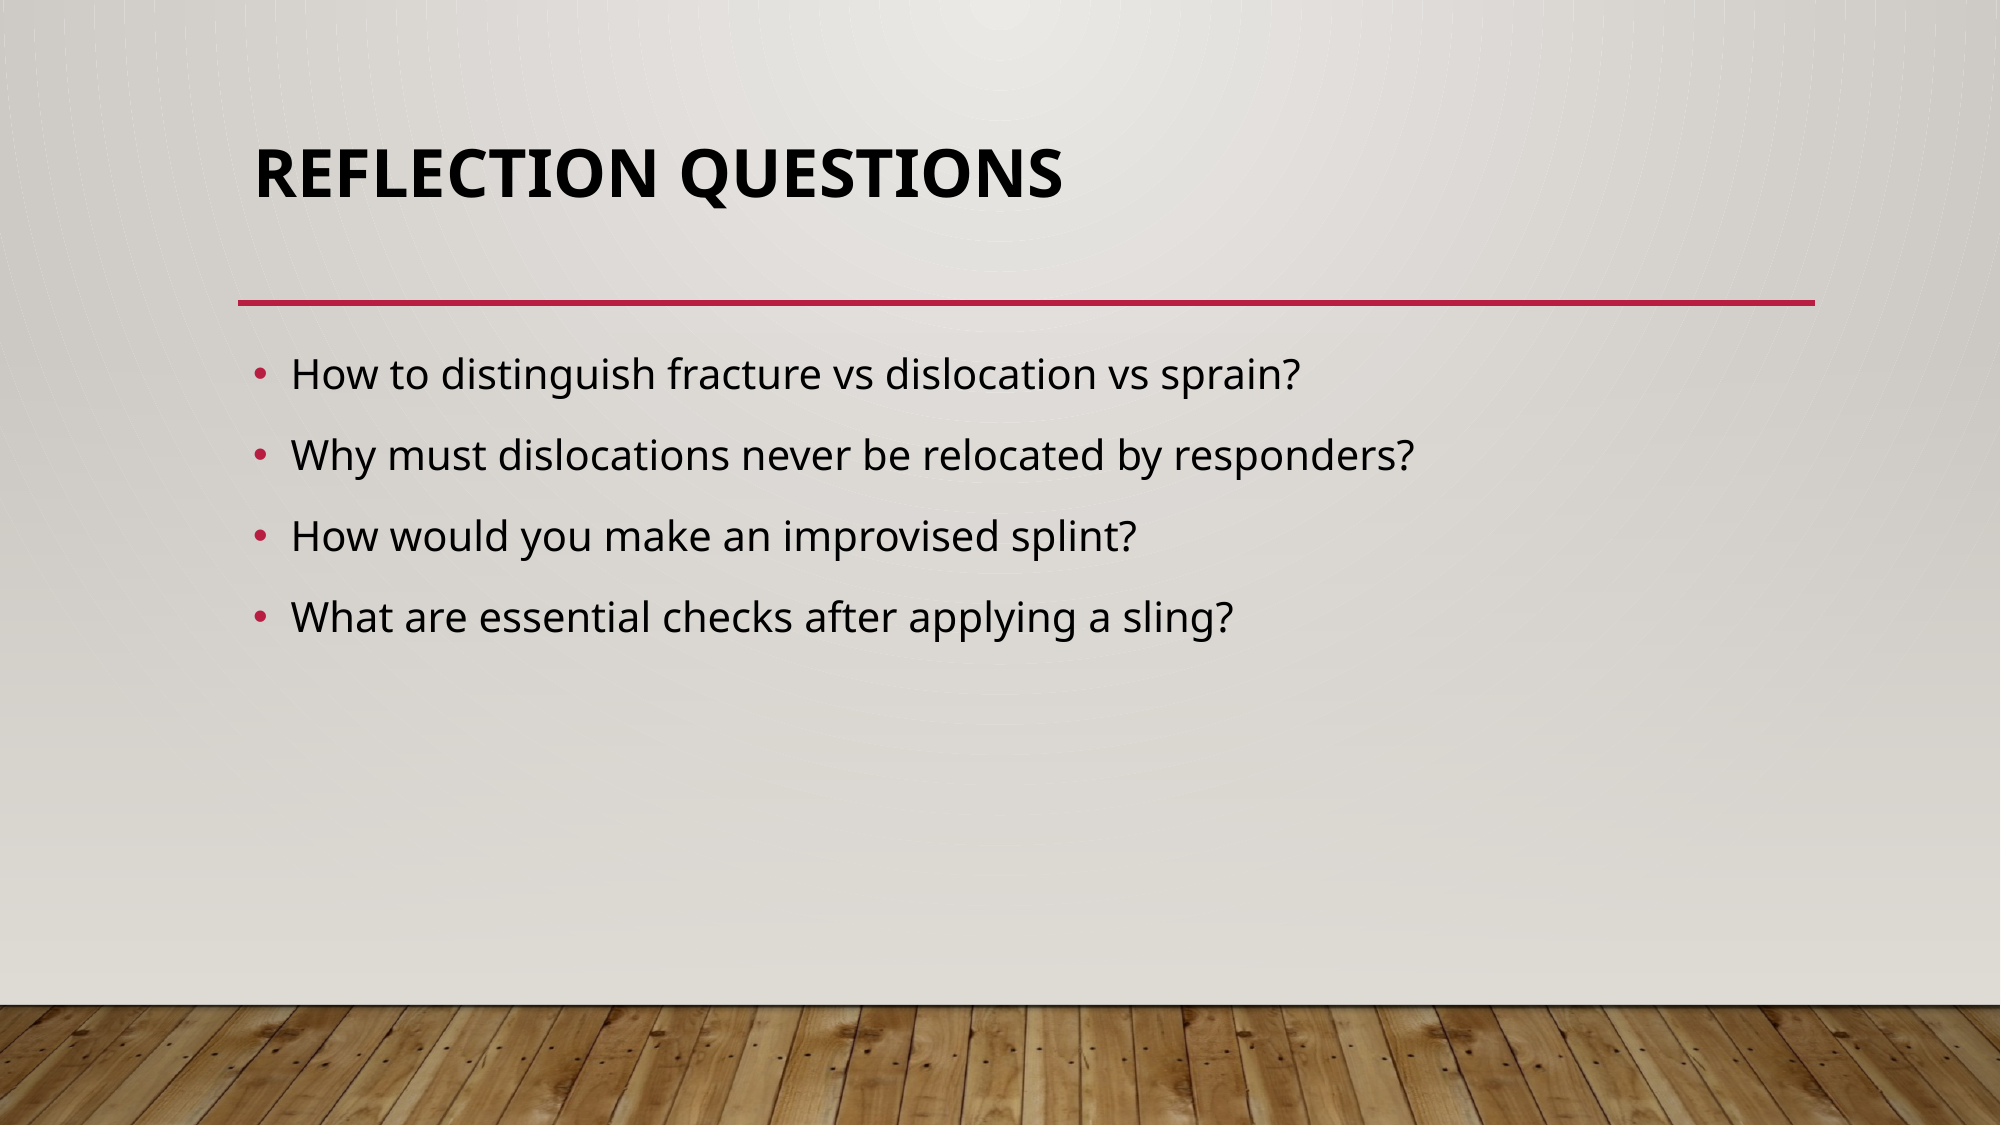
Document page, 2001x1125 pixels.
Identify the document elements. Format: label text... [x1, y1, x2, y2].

picture [0, 1005, 2000, 1125]
list How to distinguish fracture vs dislocation vs sprain? Why must dislocations never be relocated by responders? How would you make an improvised splint? What are essential checks after applying a sling? [238, 330, 1814, 897]
title Reflection Questions [238, 131, 1814, 305]
